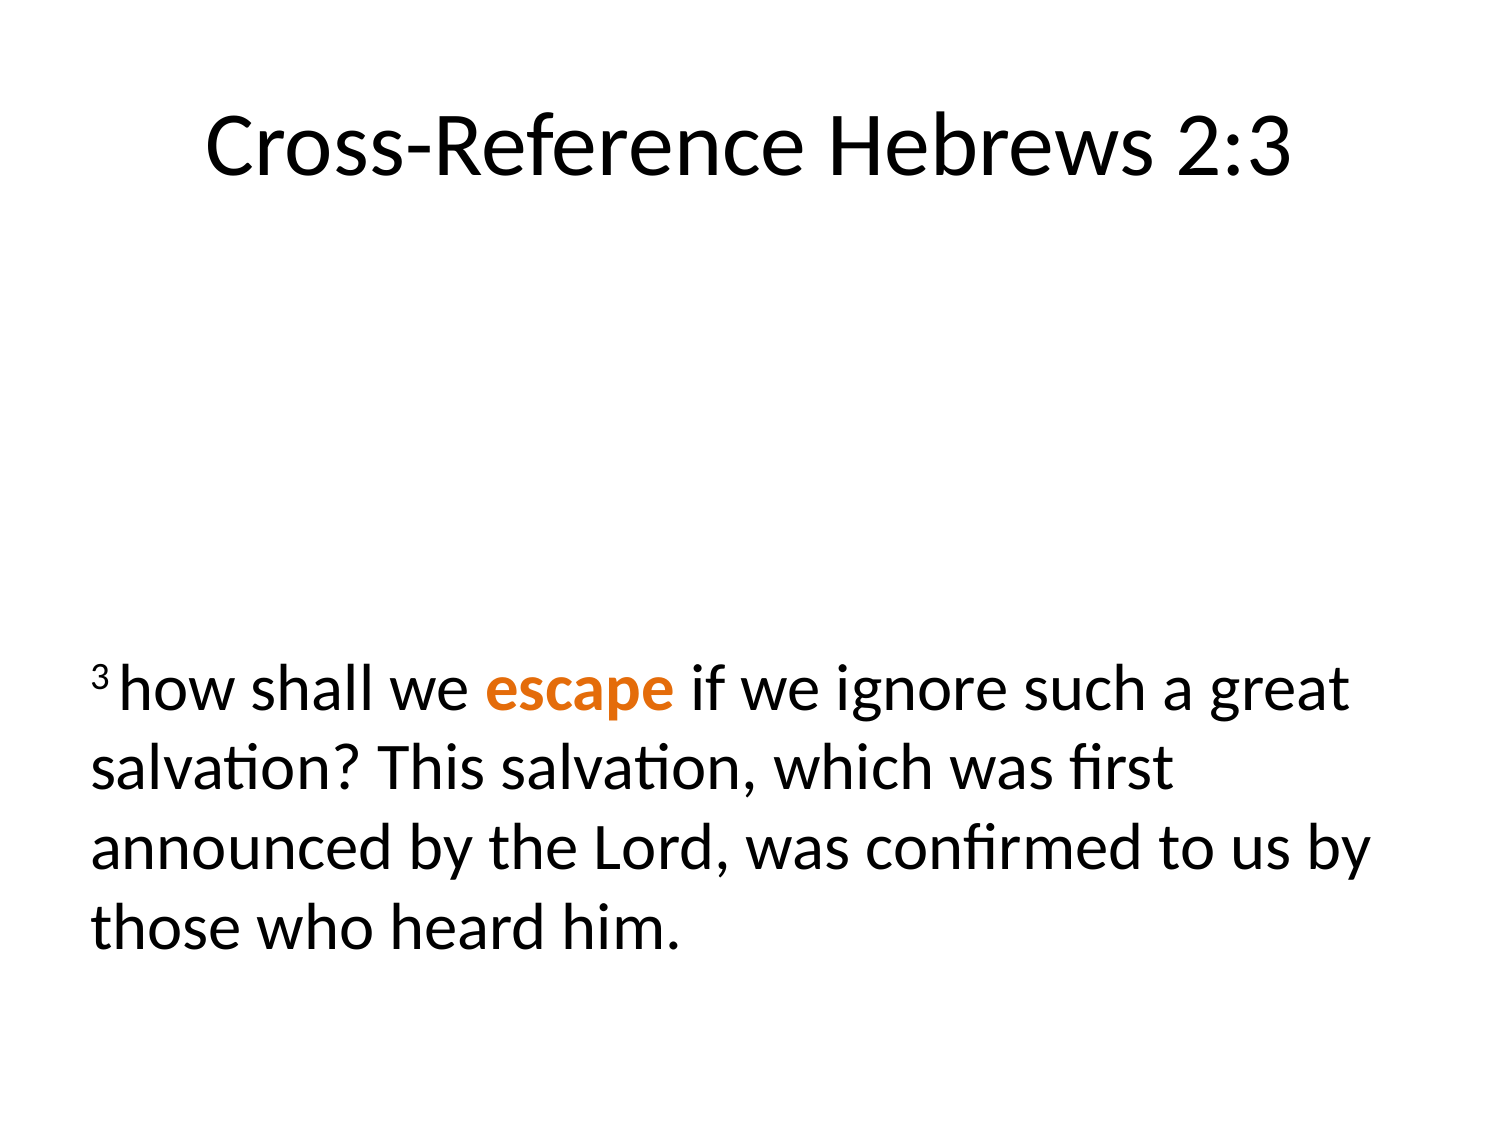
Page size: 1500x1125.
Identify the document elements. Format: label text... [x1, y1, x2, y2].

title Cross-Reference Hebrews 2:3 [75, 45, 1425, 233]
list 3 how shall we escape if we ignore such a great salvation? This salvation, which was first announced by the Lord, was confirmed to us by those who heard him. [75, 262, 1425, 1005]
